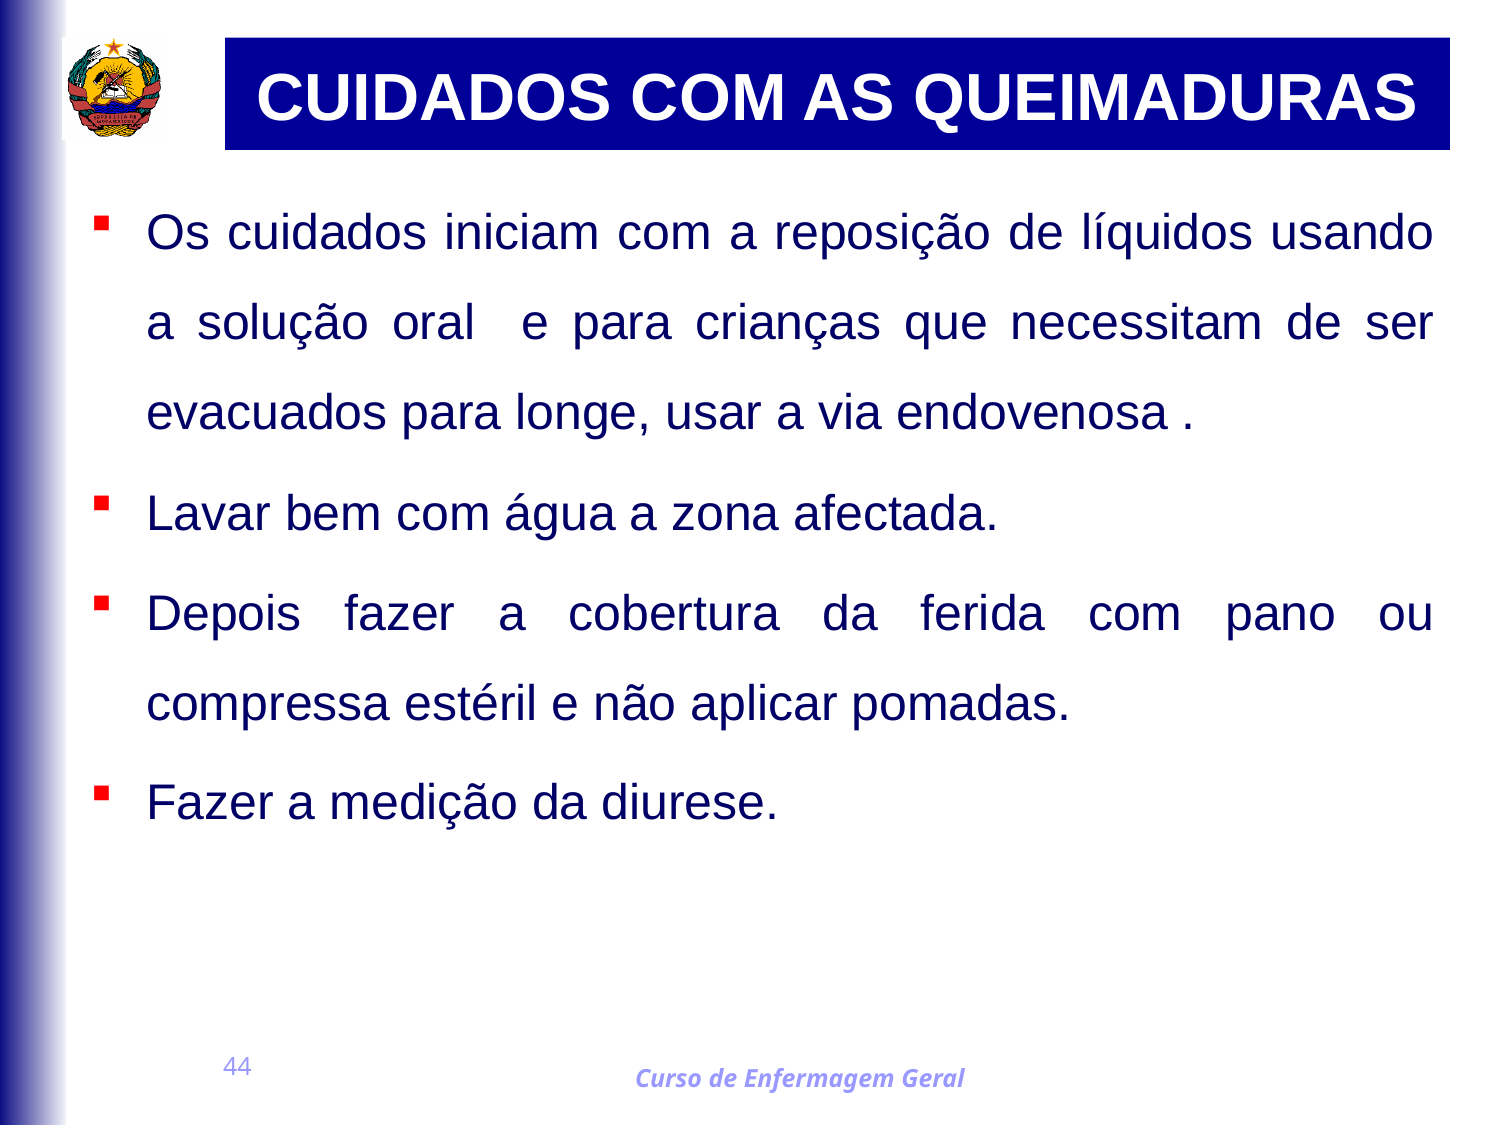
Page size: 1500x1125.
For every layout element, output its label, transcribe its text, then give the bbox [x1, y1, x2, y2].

footer Curso de Enfermagem Geral [499, 1049, 1101, 1101]
title CUIDADOS COM AS QUEIMADURAS [224, 37, 1451, 151]
slide_number 44 [62, 1037, 413, 1098]
list Os cuidados iniciam com a reposição de líquidos usando a solução oral e para crianças que necessitam de ser evacuados para longe, usar a via endovenosa . Lavar bem com água a zona afectada. Depois fazer a cobertura da ferida com pano ou compressa estéril e não aplicar pomadas. Fazer a medição da diurese. [74, 162, 1451, 988]
